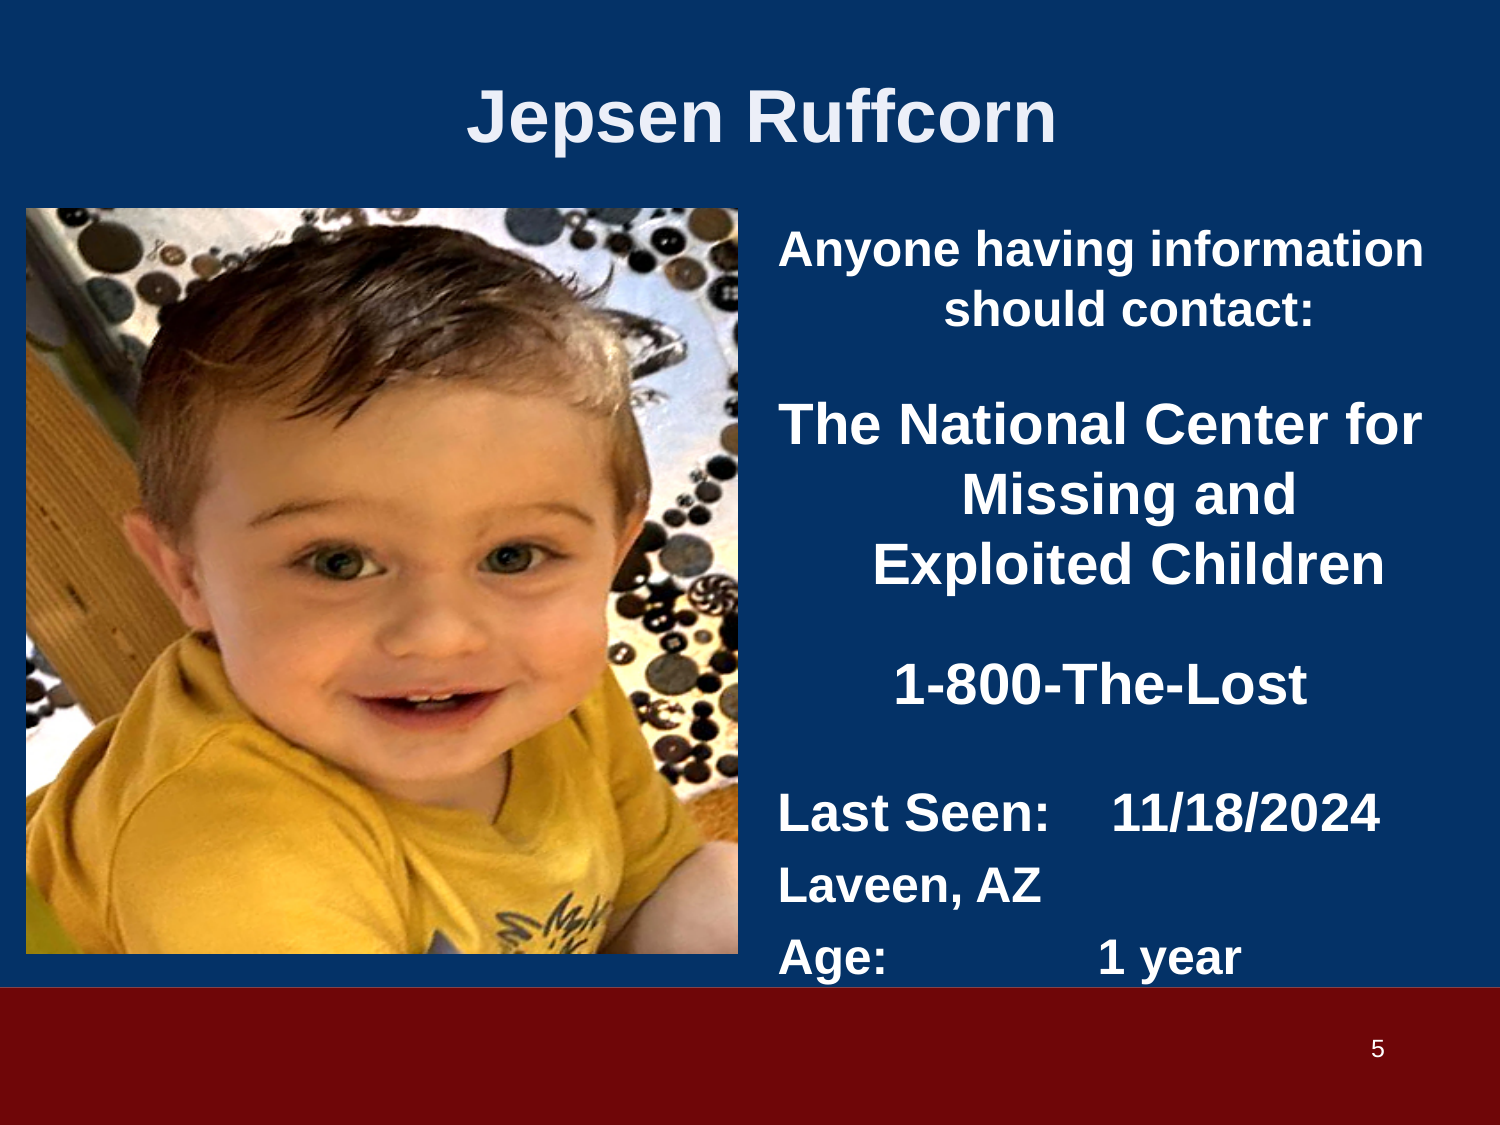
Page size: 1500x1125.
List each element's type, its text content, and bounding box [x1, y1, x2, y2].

picture [26, 208, 738, 954]
slide_number 5 [1087, 1025, 1400, 1100]
list Anyone having information should contact: The National Center for Missing and Exploited Children 1-800-The-Lost Last Seen: 11/18/2024 Laveen, AZ Age: 1 year [762, 208, 1441, 990]
title Jepsen Ruffcorn [125, 37, 1400, 188]
